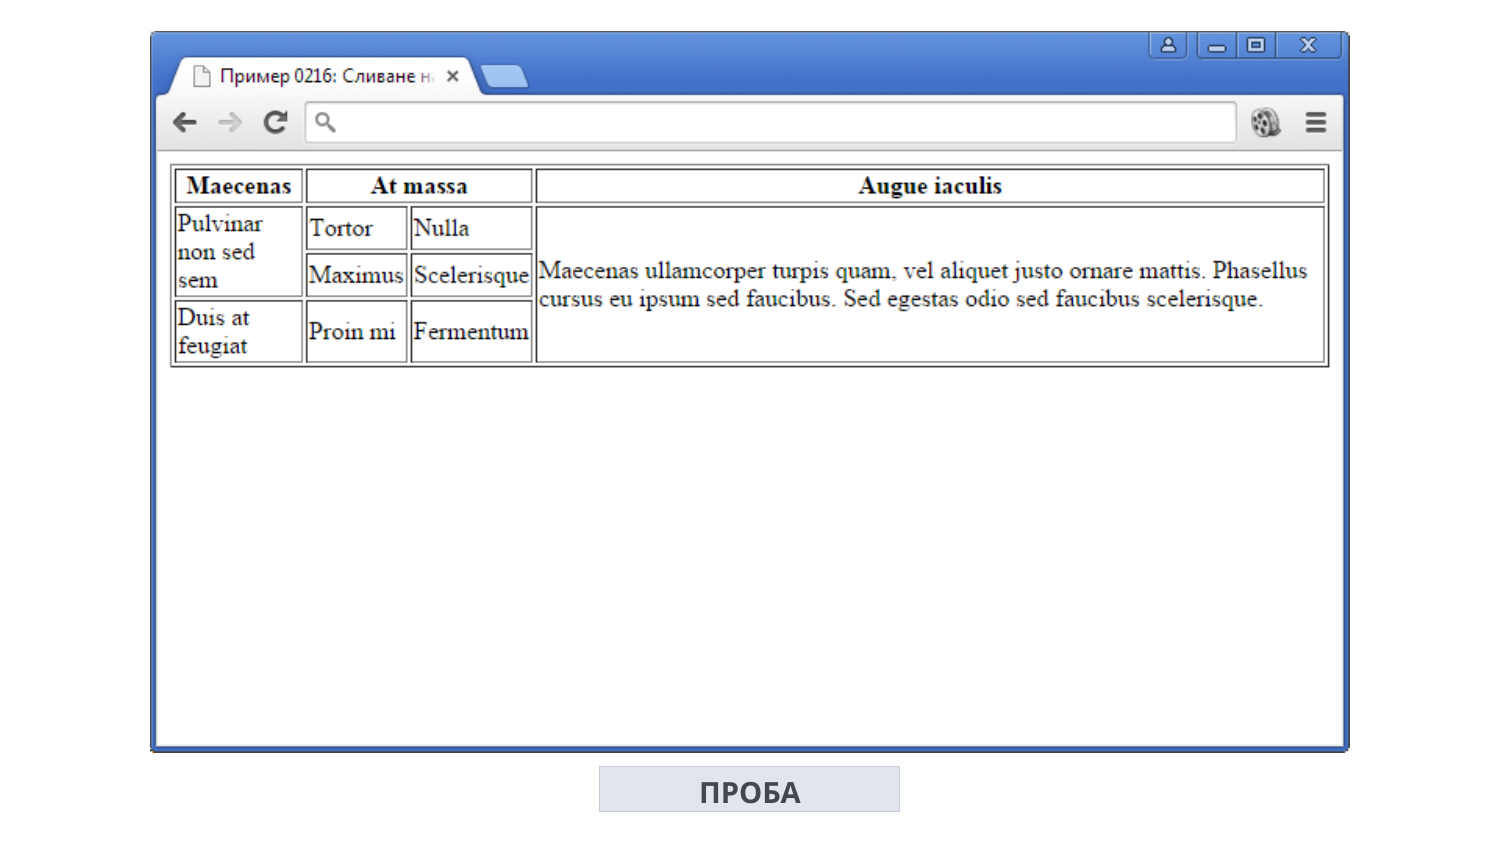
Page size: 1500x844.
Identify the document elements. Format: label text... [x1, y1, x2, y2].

picture [149, 31, 1351, 753]
text_box ПРОБА [599, 766, 900, 812]
